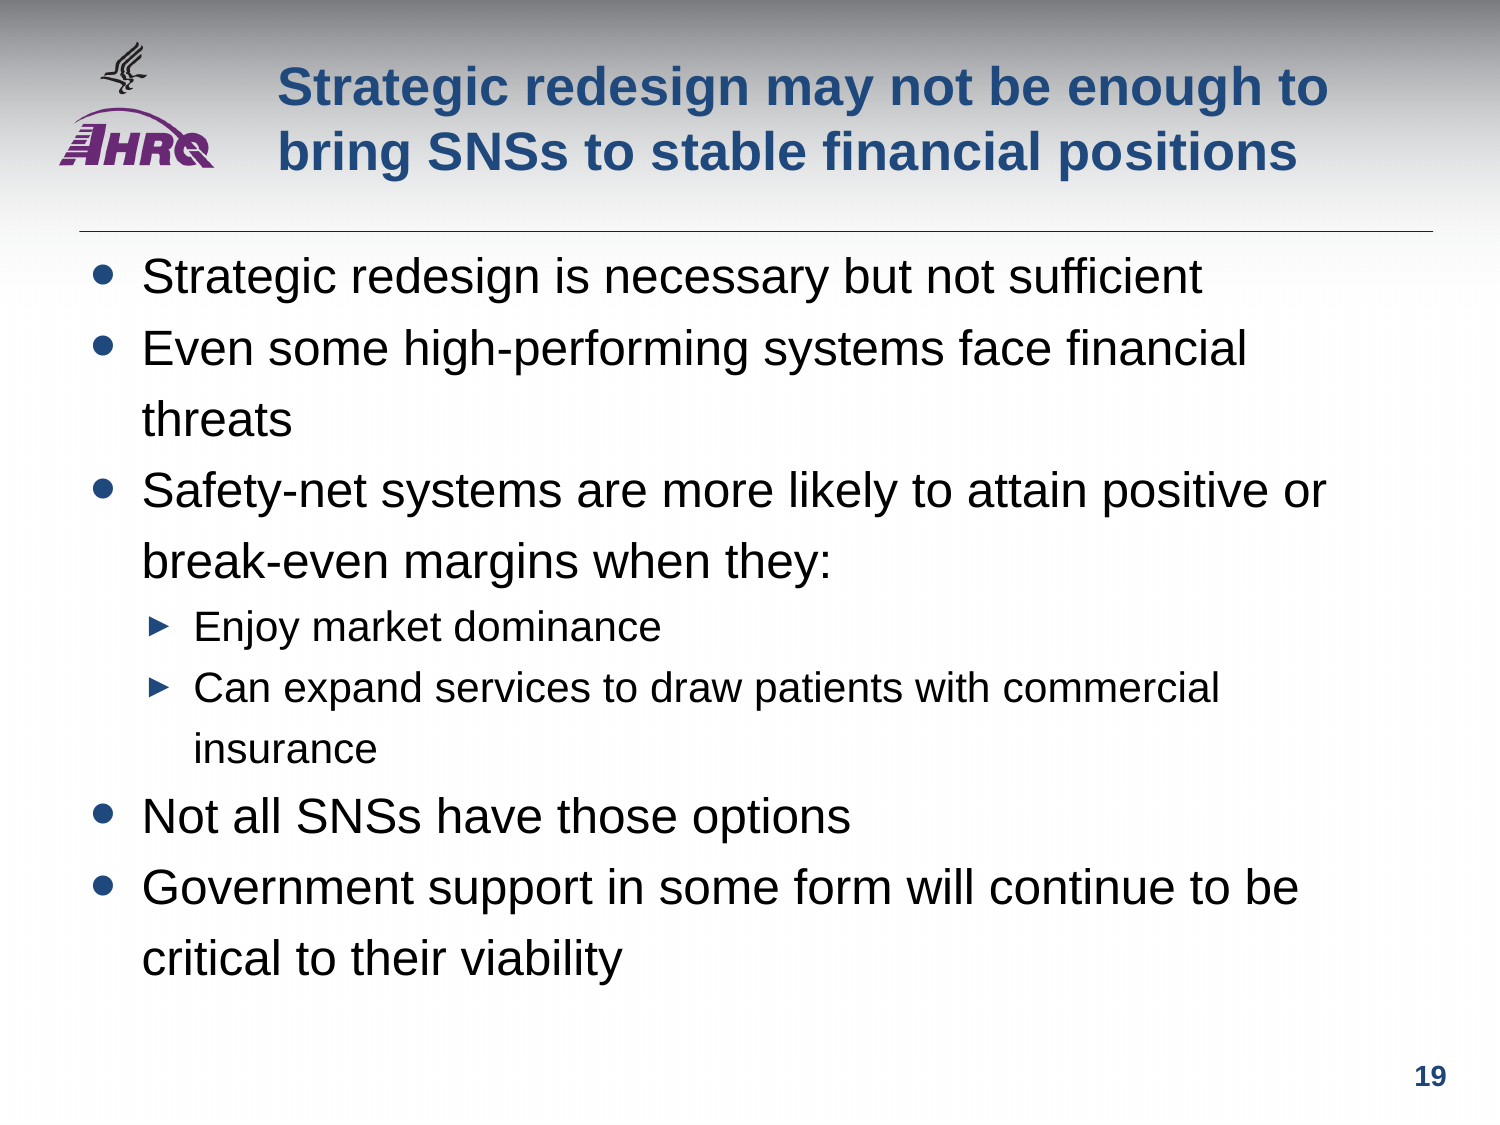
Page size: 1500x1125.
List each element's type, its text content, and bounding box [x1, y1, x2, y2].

text_box 19 [1321, 1032, 1447, 1093]
picture [0, 0, 1500, 1125]
title Strategic redesign may not be enough to bring SNSs to stable financial positions [262, 45, 1425, 188]
list Strategic redesign is necessary but not sufficient Even some high-performing systems face financial threats Safety-net systems are more likely to attain positive or break-even margins when they: Enjoy market dominance Can expand services to draw patients with commercial insurance Not all SNSs have those options Government support in some form will continue to be critical to their viability [75, 224, 1425, 996]
